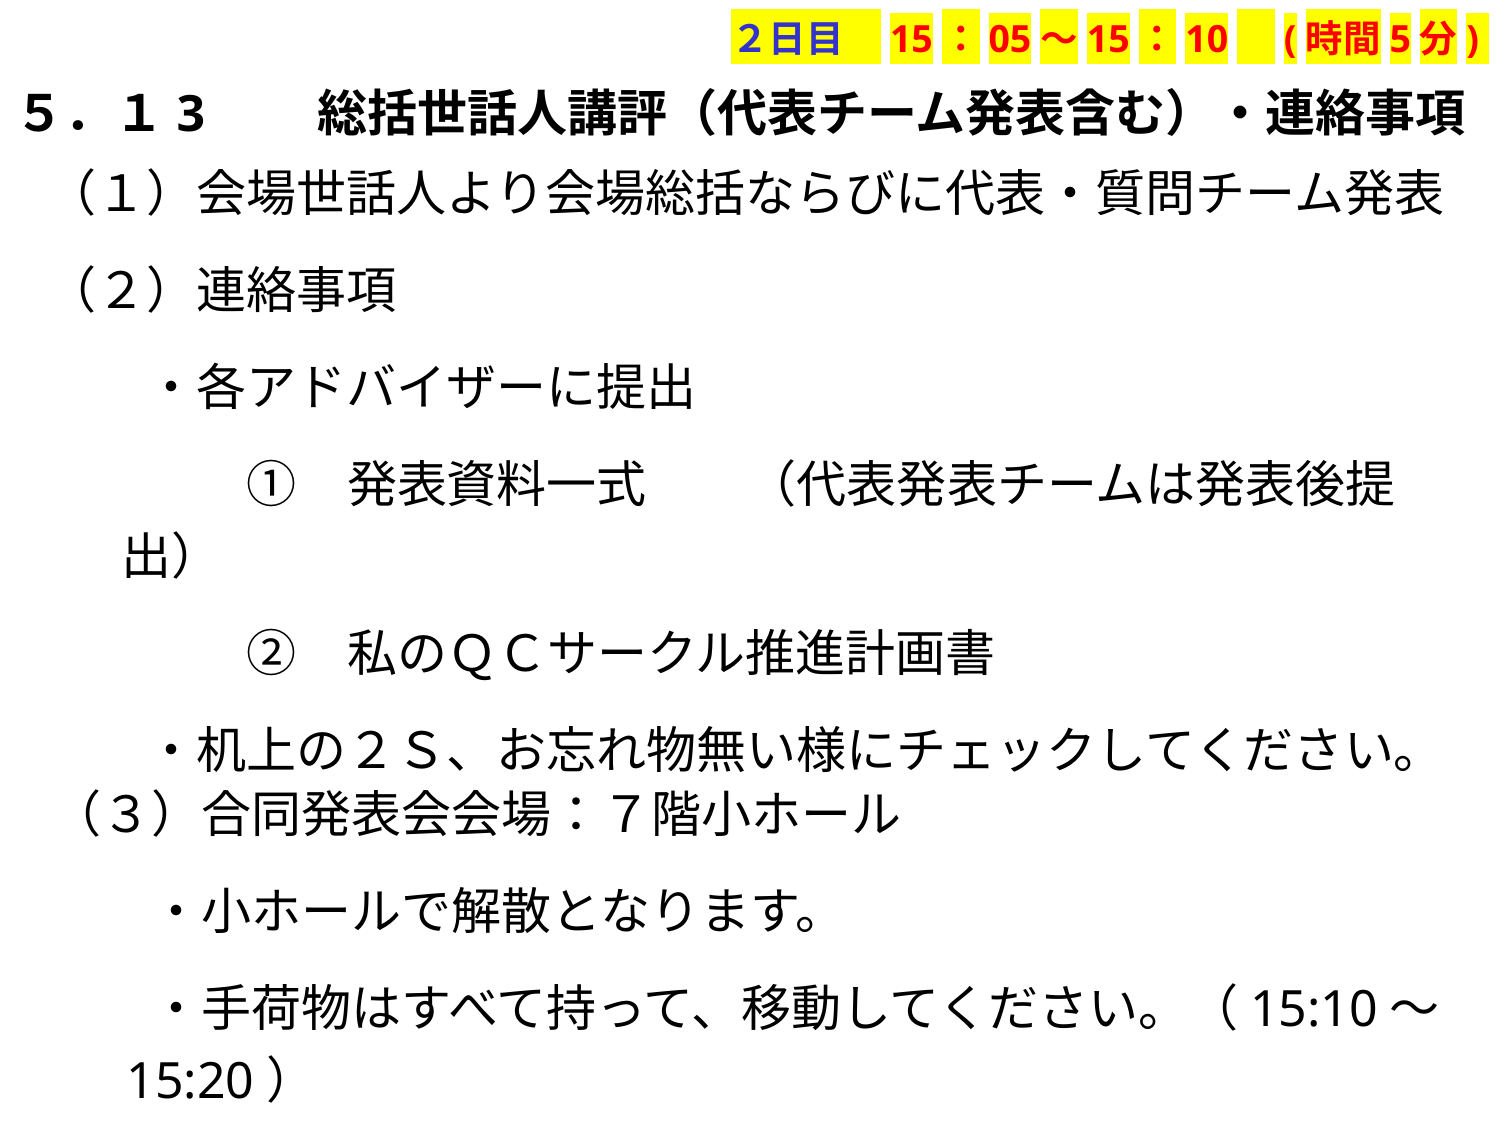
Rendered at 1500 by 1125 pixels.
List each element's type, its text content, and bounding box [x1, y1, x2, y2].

text_box （３）合同発表会会場：７階小ホール ・小ホールで解散となります。 ・手荷物はすべて持って、移動してください。（15:10～15:20） [36, 763, 1462, 1116]
text_box ５．１3 総括世話人講評（代表チーム発表含む）・連絡事項 [0, 62, 1491, 221]
text_box （１）会場世話人より会場総括ならびに代表・質問チーム発表 （２）連絡事項 ・各アドバイザーに提出 ① 発表資料一式 （代表発表チームは発表後提出） ② 私のＱＣサークル推進計画書 ・机上の２Ｓ、お忘れ物無い様にチェックしてください。 [32, 221, 1468, 786]
text_box ２日目 15：05～15：10 (時間5分) [78, 0, 1500, 68]
